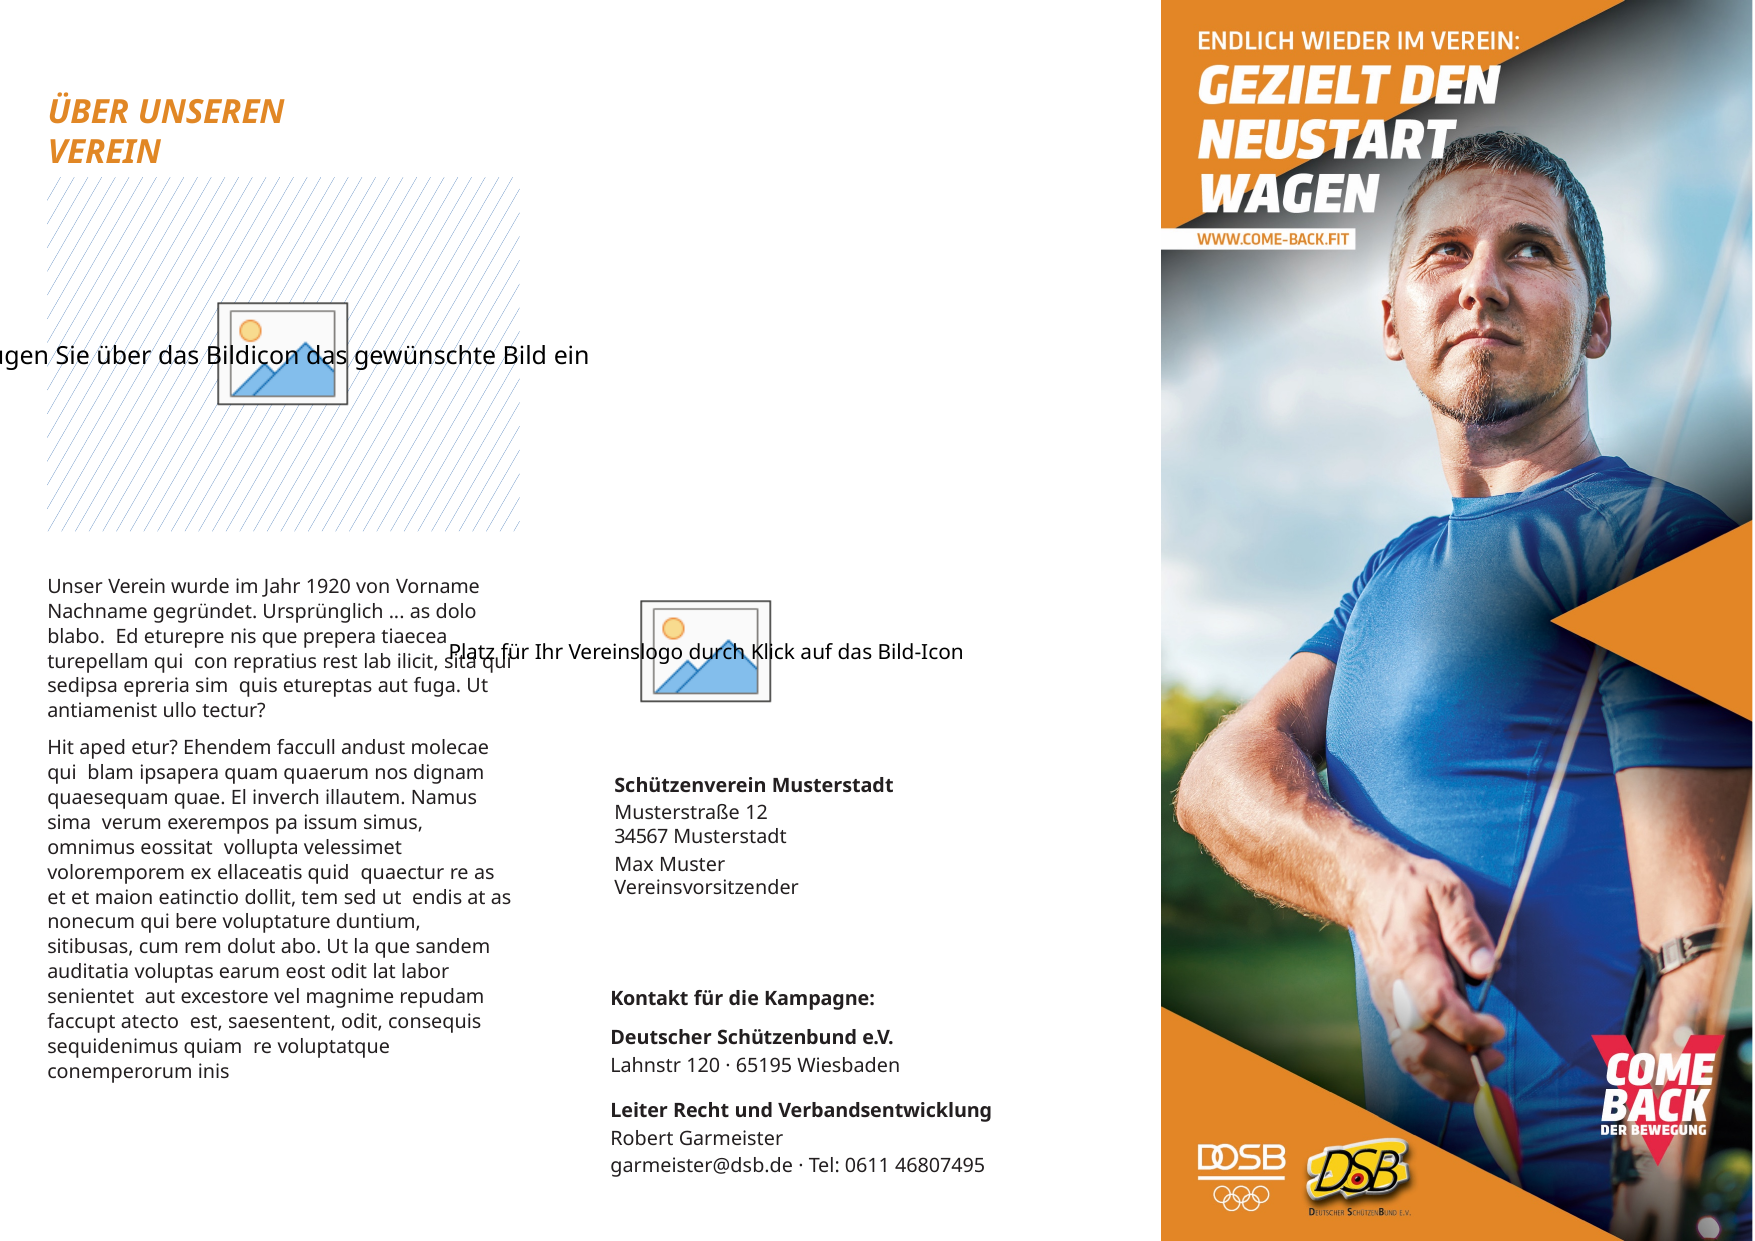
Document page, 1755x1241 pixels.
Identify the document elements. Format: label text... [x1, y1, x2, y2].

picture [46, 176, 520, 532]
picture [612, 569, 801, 733]
text_box Unser Verein wurde im Jahr 1920 von Vorname Nachname gegründet. Ursprünglich ... as dolo blabo. Ed eturepre nis que prepera tiaecea turepellam qui con repratius rest lab ilicit, sita qui sedipsa epreria sim quis etureptas aut fuga. Ut antiamenist ullo tectur? Hit aped etur? Ehendem faccull andust molecae qui blam ipsapera quam quaerum nos dignam quaesequam quae. El inverch illautem. Namus sima verum exerempos pa issum simus, omnimus eossitat vollupta velessimet voloremporem ex ellaceatis quid quaectur re as et et maion eatinctio dollit, tem sed ut endis at as nonecum qui bere voluptature duntium, sitibusas, cum rem dolut abo. Ut la que sandem auditatia voluptas earum eost odit lat labor senientet aut excestore vel magnime repudam faccupt atecto est, saesentent, odit, consequis sequidenimus quiam re voluptatque conemperorum inis [45, 570, 521, 1083]
text_box Schützenverein Musterstadt Musterstraße 12 34567 Musterstadt Max Muster Vereinsvorsitzender [612, 770, 1015, 899]
picture [1161, 0, 1753, 1241]
